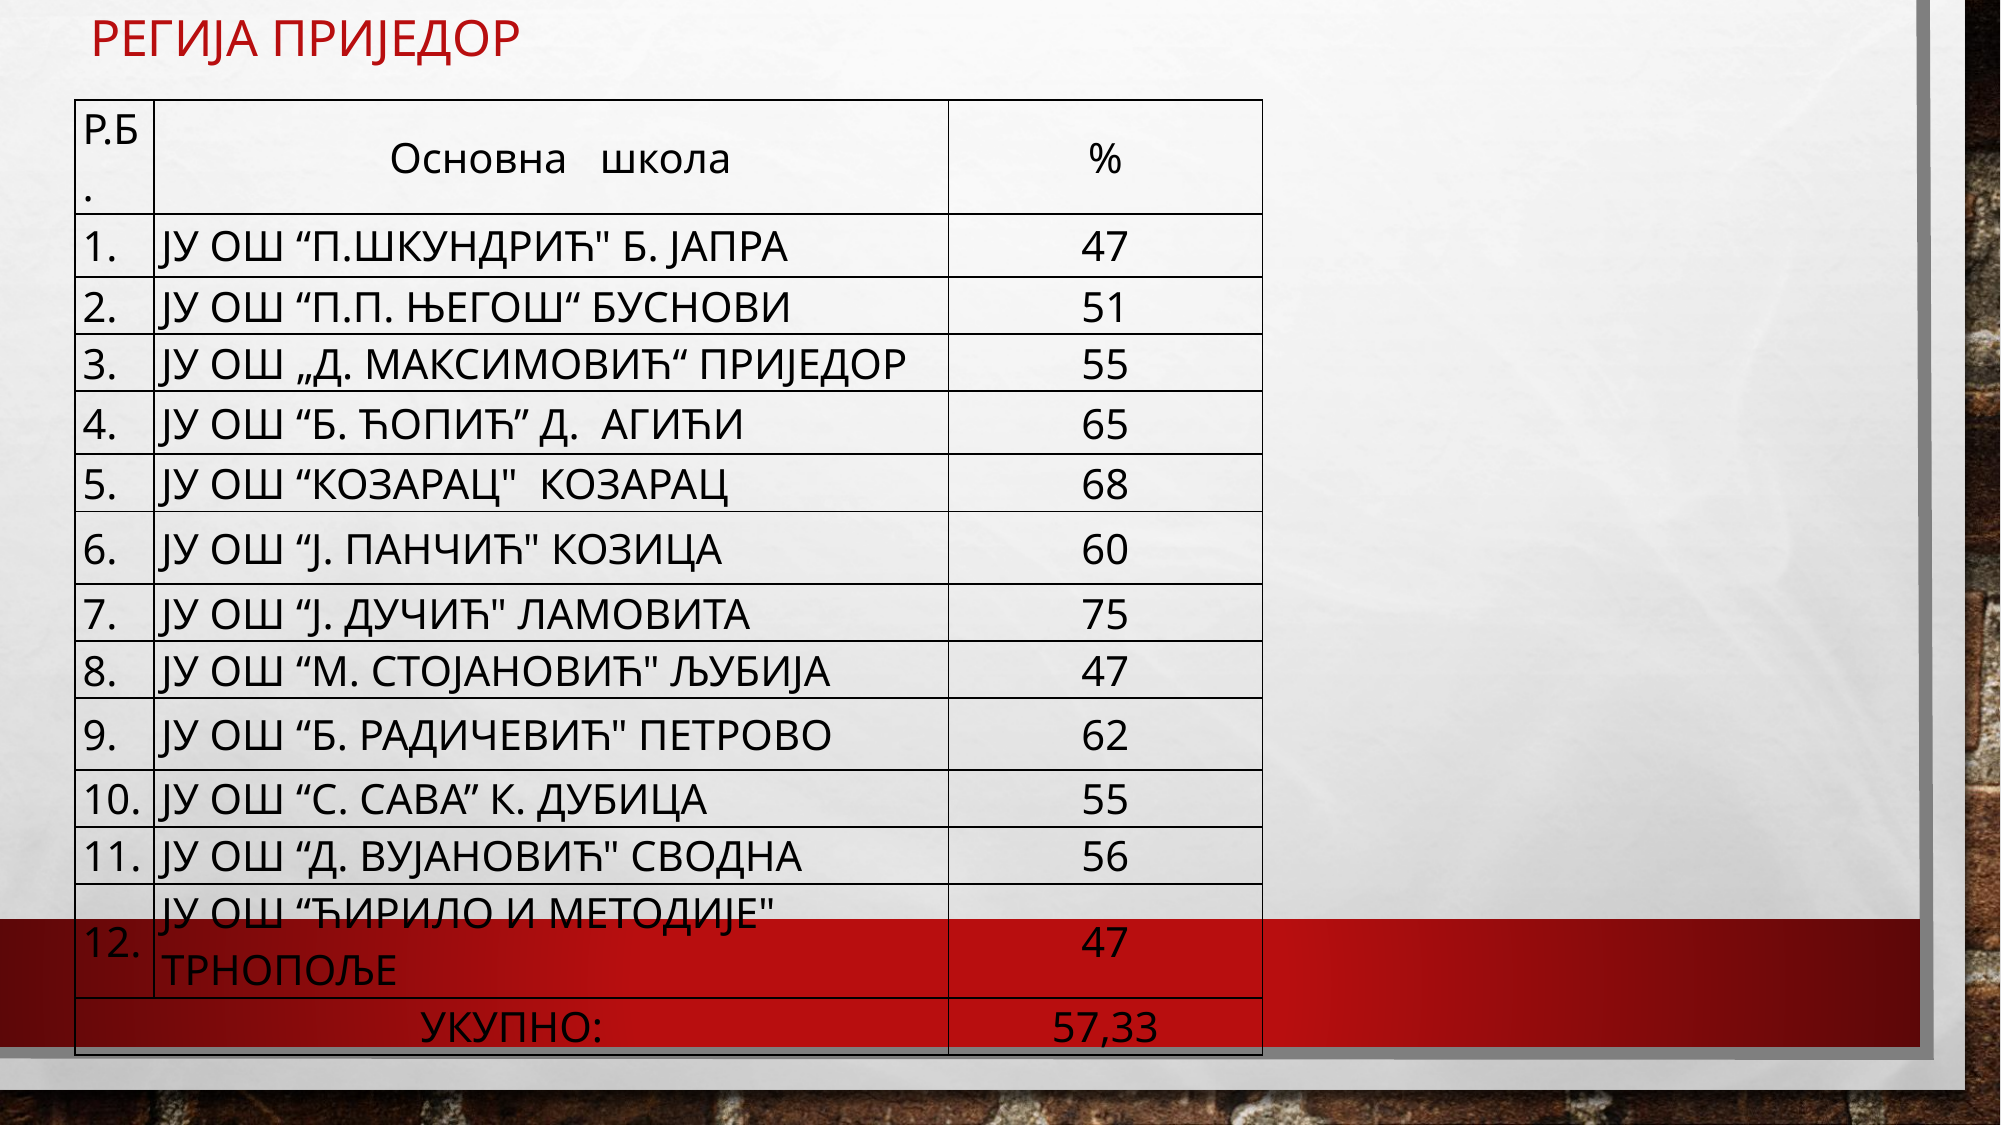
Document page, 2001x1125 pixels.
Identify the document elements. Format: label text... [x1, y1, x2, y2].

table_cell 60 [949, 512, 1262, 583]
table_header Oсновна школа [155, 101, 948, 213]
title РЕГИЈА ПРИЈЕДОР [75, 0, 672, 82]
table_cell 1. [76, 215, 153, 276]
table_cell ЈУ ОШ “Ј. ДУЧИЋ" ЛАМОВИТА [155, 585, 948, 640]
table_cell 47 [949, 215, 1262, 276]
table_cell 10. [76, 771, 153, 826]
table_cell 6. [76, 512, 153, 583]
table_cell ЈУ ОШ „Д. МАКСИМОВИЋ“ ПРИЈЕДОР [155, 335, 948, 390]
table_cell ЈУ ОШ “Ј. ПАНЧИЋ" КОЗИЦА [155, 512, 948, 583]
table_cell 68 [949, 455, 1262, 511]
table_cell УКУПНО: [76, 999, 948, 1054]
table_cell ЈУ ОШ “П.П. ЊЕГОШ“ БУСНОВИ [155, 278, 948, 333]
table_cell ЈУ ОШ “С. САВА” К. ДУБИЦА [155, 771, 948, 826]
table_cell 9. [76, 699, 153, 769]
table_cell 51 [949, 278, 1262, 333]
table_cell 56 [949, 828, 1262, 883]
table_cell 47 [949, 885, 1262, 997]
table_cell 65 [949, 392, 1262, 453]
table_cell ЈУ ОШ “П.ШКУНДРИЋ" Б. ЈАПРА [155, 215, 948, 276]
table_cell 47 [949, 642, 1262, 697]
table_cell 3. [76, 335, 153, 390]
table_cell ЈУ ОШ “Б. РАДИЧЕВИЋ" ПЕТРОВО [155, 699, 948, 769]
table_cell ЈУ ОШ “КОЗАРАЦ" КОЗАРАЦ [155, 455, 948, 511]
table_cell 57,33 [949, 999, 1262, 1054]
table_cell 2. [76, 278, 153, 333]
table_cell 62 [949, 699, 1262, 769]
table_header % [949, 101, 1262, 213]
picture [0, 0, 1921, 1048]
picture [0, 0, 2001, 1125]
table_cell ЈУ ОШ “М. СТОЈАНОВИЋ" ЉУБИЈА [155, 642, 948, 697]
table_cell 12. [76, 885, 153, 997]
table_cell ЈУ ОШ “Д. ВУЈАНОВИЋ" СВОДНА [155, 828, 948, 883]
table_cell ЈУ ОШ “Б. ЋОПИЋ” Д. АГИЋИ [155, 392, 948, 453]
table_cell 7. [76, 585, 153, 640]
table_cell 5. [76, 455, 153, 511]
table_cell 55 [949, 335, 1262, 390]
table_cell 4. [76, 392, 153, 453]
table_cell ЈУ ОШ “ЋИРИЛО И МЕТОДИЈЕ" ТРНОПОЉЕ [155, 885, 948, 997]
table_cell 8. [76, 642, 153, 697]
table_cell 75 [949, 585, 1262, 640]
table_cell 11. [76, 828, 153, 883]
table_cell 55 [949, 771, 1262, 826]
table_header Р.Б. [76, 101, 153, 213]
